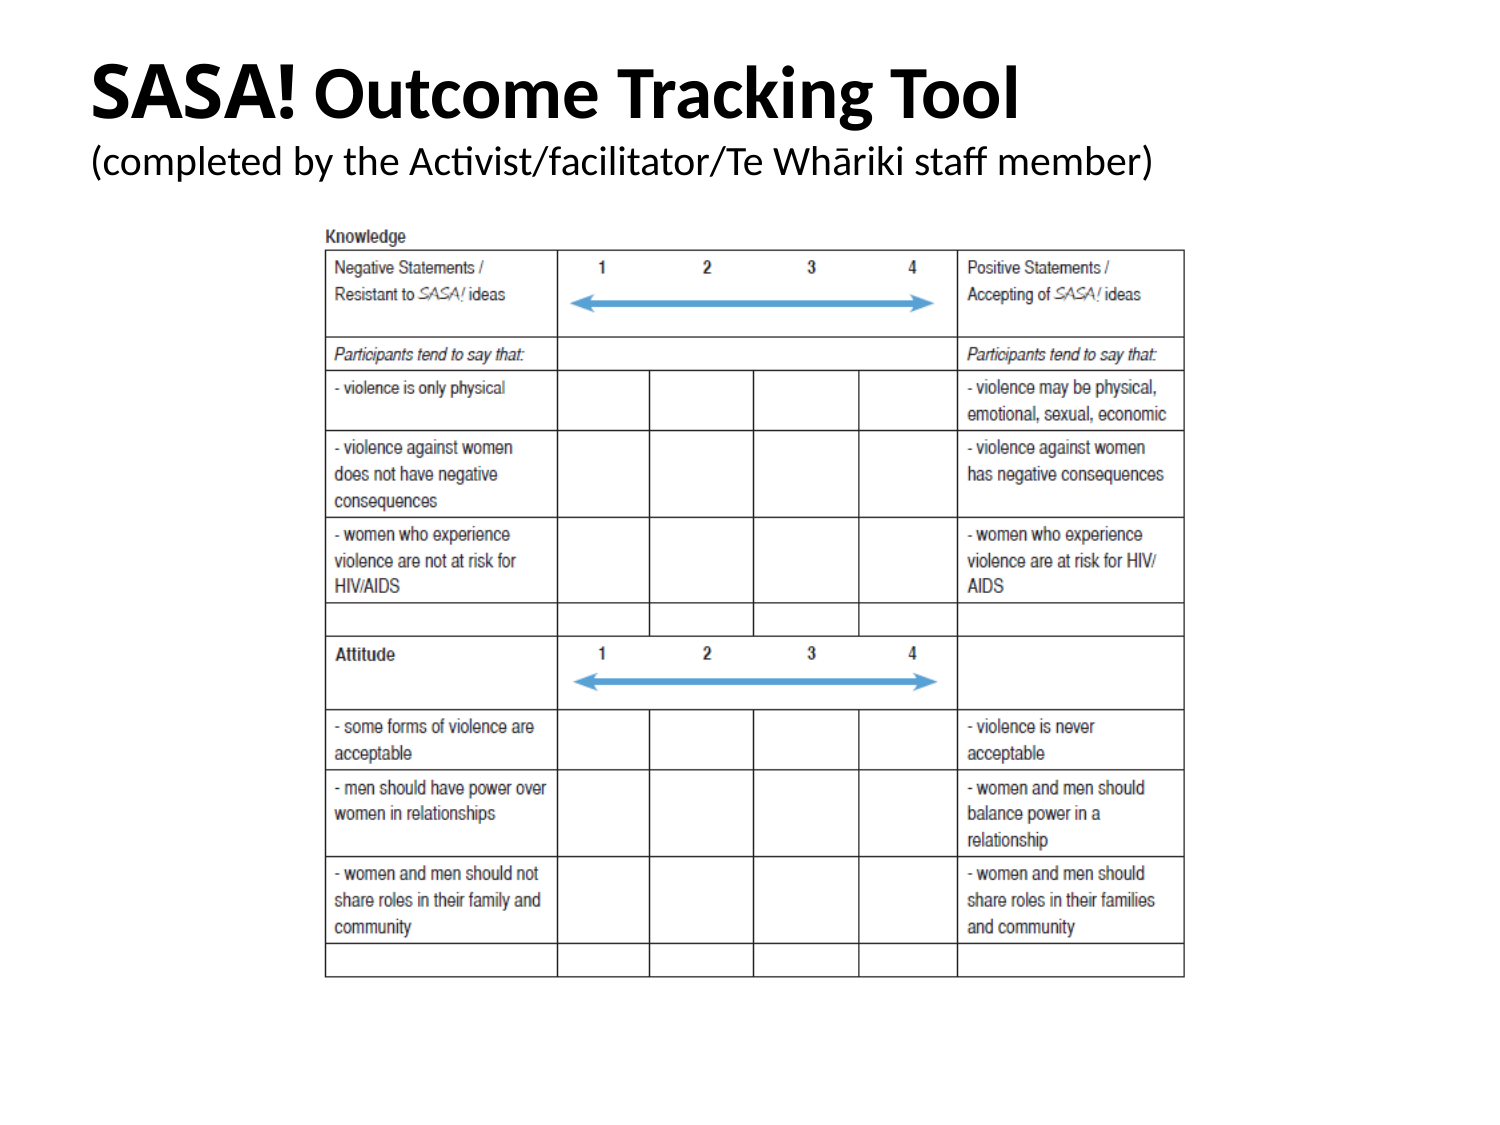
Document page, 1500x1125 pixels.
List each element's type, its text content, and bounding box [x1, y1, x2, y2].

picture [313, 219, 1202, 996]
title SASA! Outcome Tracking Tool (completed by the Activist/facilitator/Te Whāriki staff member) [75, 45, 1425, 233]
